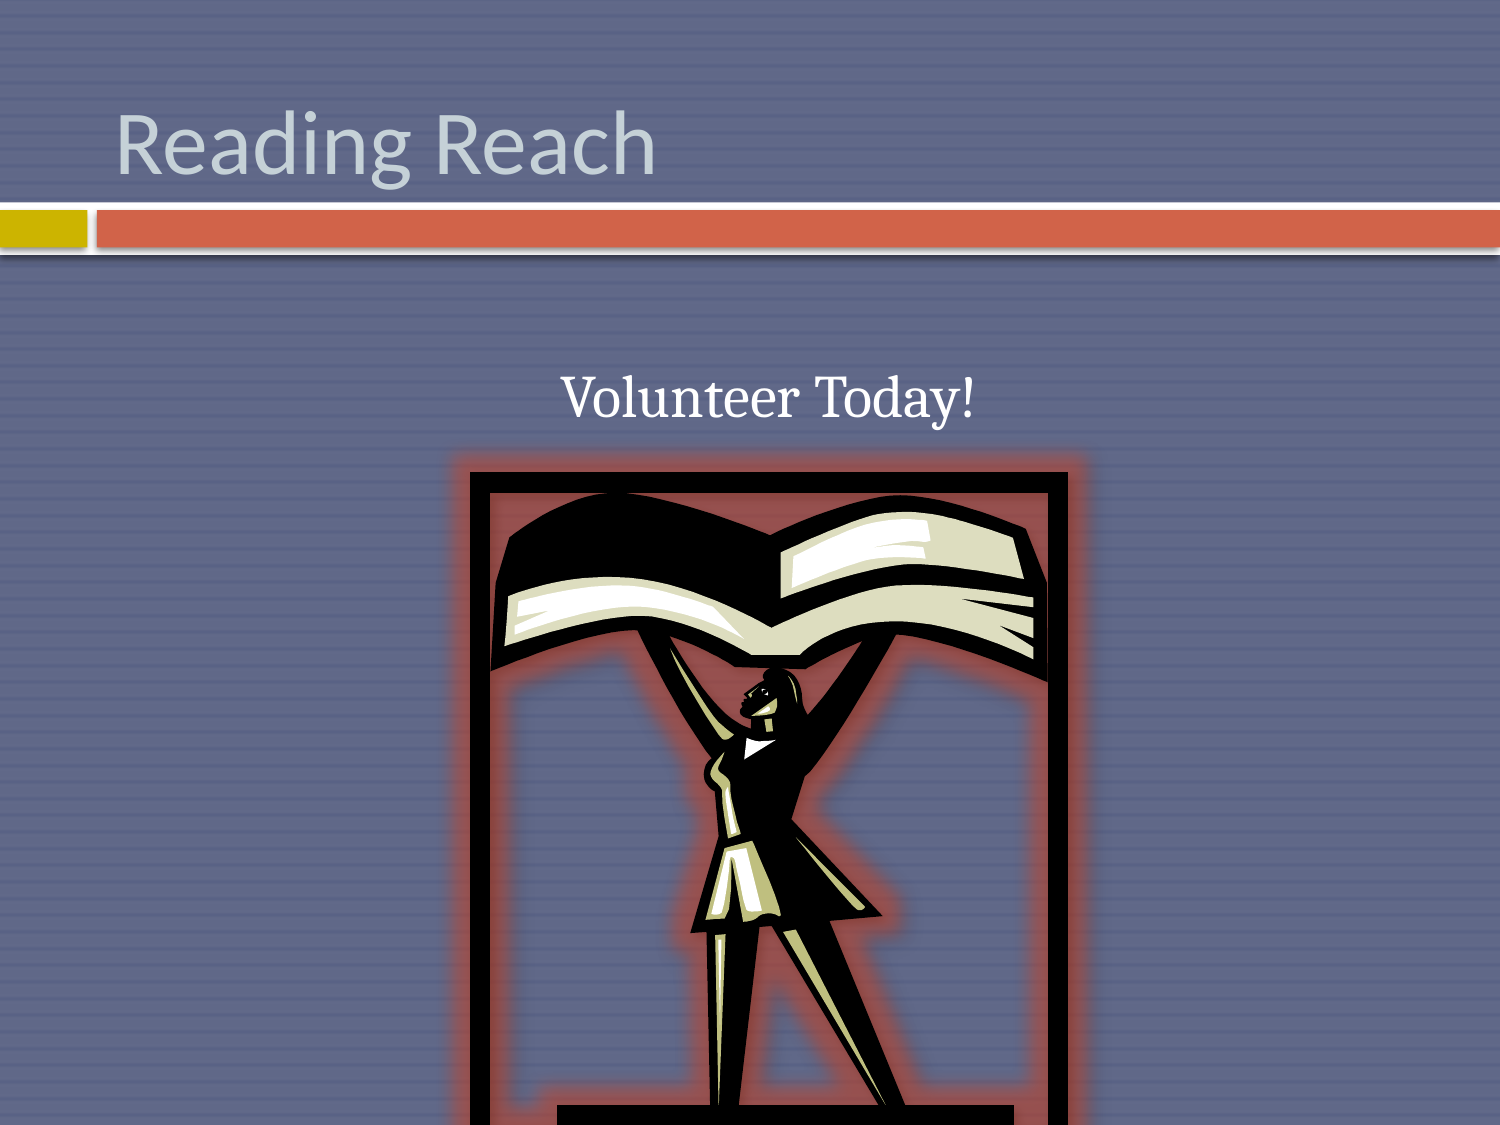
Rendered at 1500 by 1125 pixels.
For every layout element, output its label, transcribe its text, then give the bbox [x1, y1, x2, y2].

list Volunteer Today! [100, 262, 1438, 1005]
picture [490, 492, 1048, 1125]
title Reading Reach [99, 37, 1438, 200]
